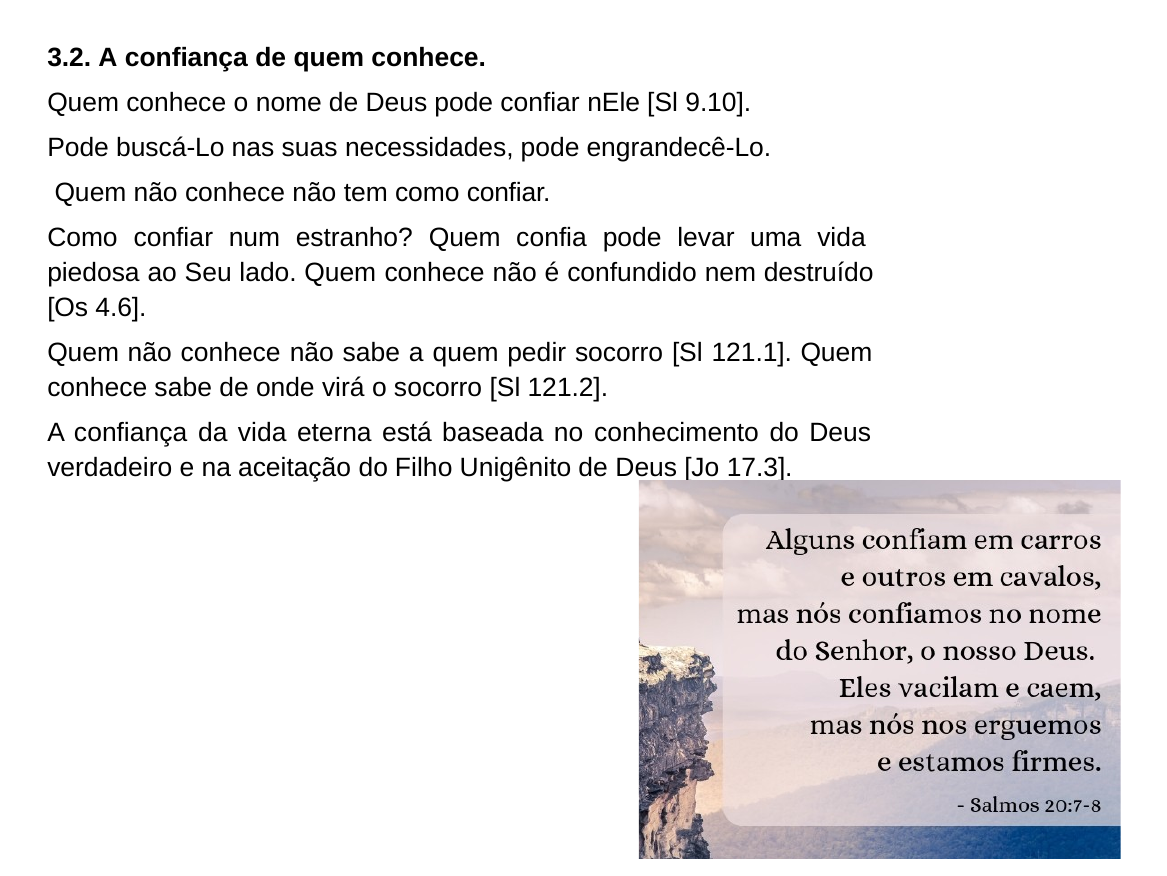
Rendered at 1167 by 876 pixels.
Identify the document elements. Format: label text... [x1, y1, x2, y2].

picture [638, 480, 1122, 859]
text_box 3.2. A confiança de quem conhece. Quem conhece o nome de Deus pode confiar nEle [Sl 9.10]. Pode buscá-Lo nas suas necessidades, pode engrandecê-Lo. Quem não conhece não tem como confiar. Como confiar num estranho? Quem confia pode levar uma vida piedosa ao Seu lado. Quem conhece não é confundido nem destruído [Os 4.6]. Quem não conhece não sabe a quem pedir socorro [Sl 121.1]. Quem conhece sabe de onde virá o socorro [Sl 121.2]. A confiança da vida eterna está baseada no conhecimento do Deus verdadeiro e na aceitação do Filho Unigênito de Deus [Jo 17.3]. [45, 24, 883, 482]
